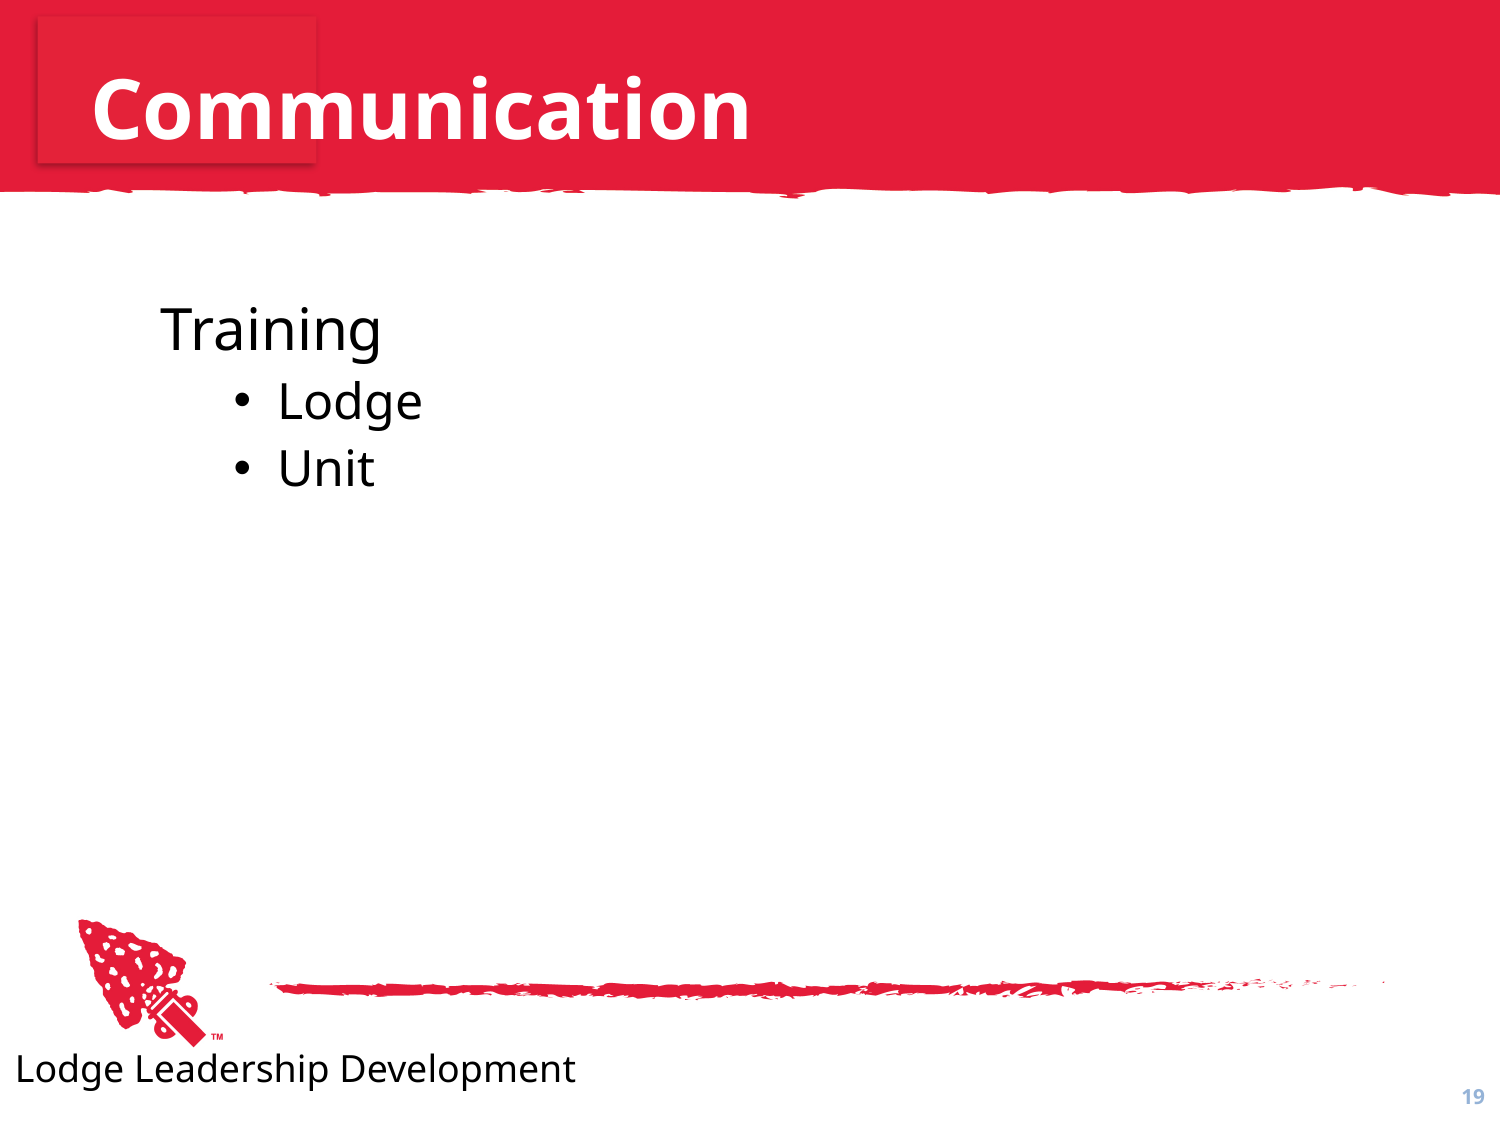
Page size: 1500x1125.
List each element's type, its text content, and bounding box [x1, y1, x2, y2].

list Training Lodge Unit [75, 284, 1425, 1005]
title Communication [75, 45, 1425, 168]
picture [0, 0, 1500, 1037]
text_box Lodge Leadership Development [0, 1037, 1500, 1125]
